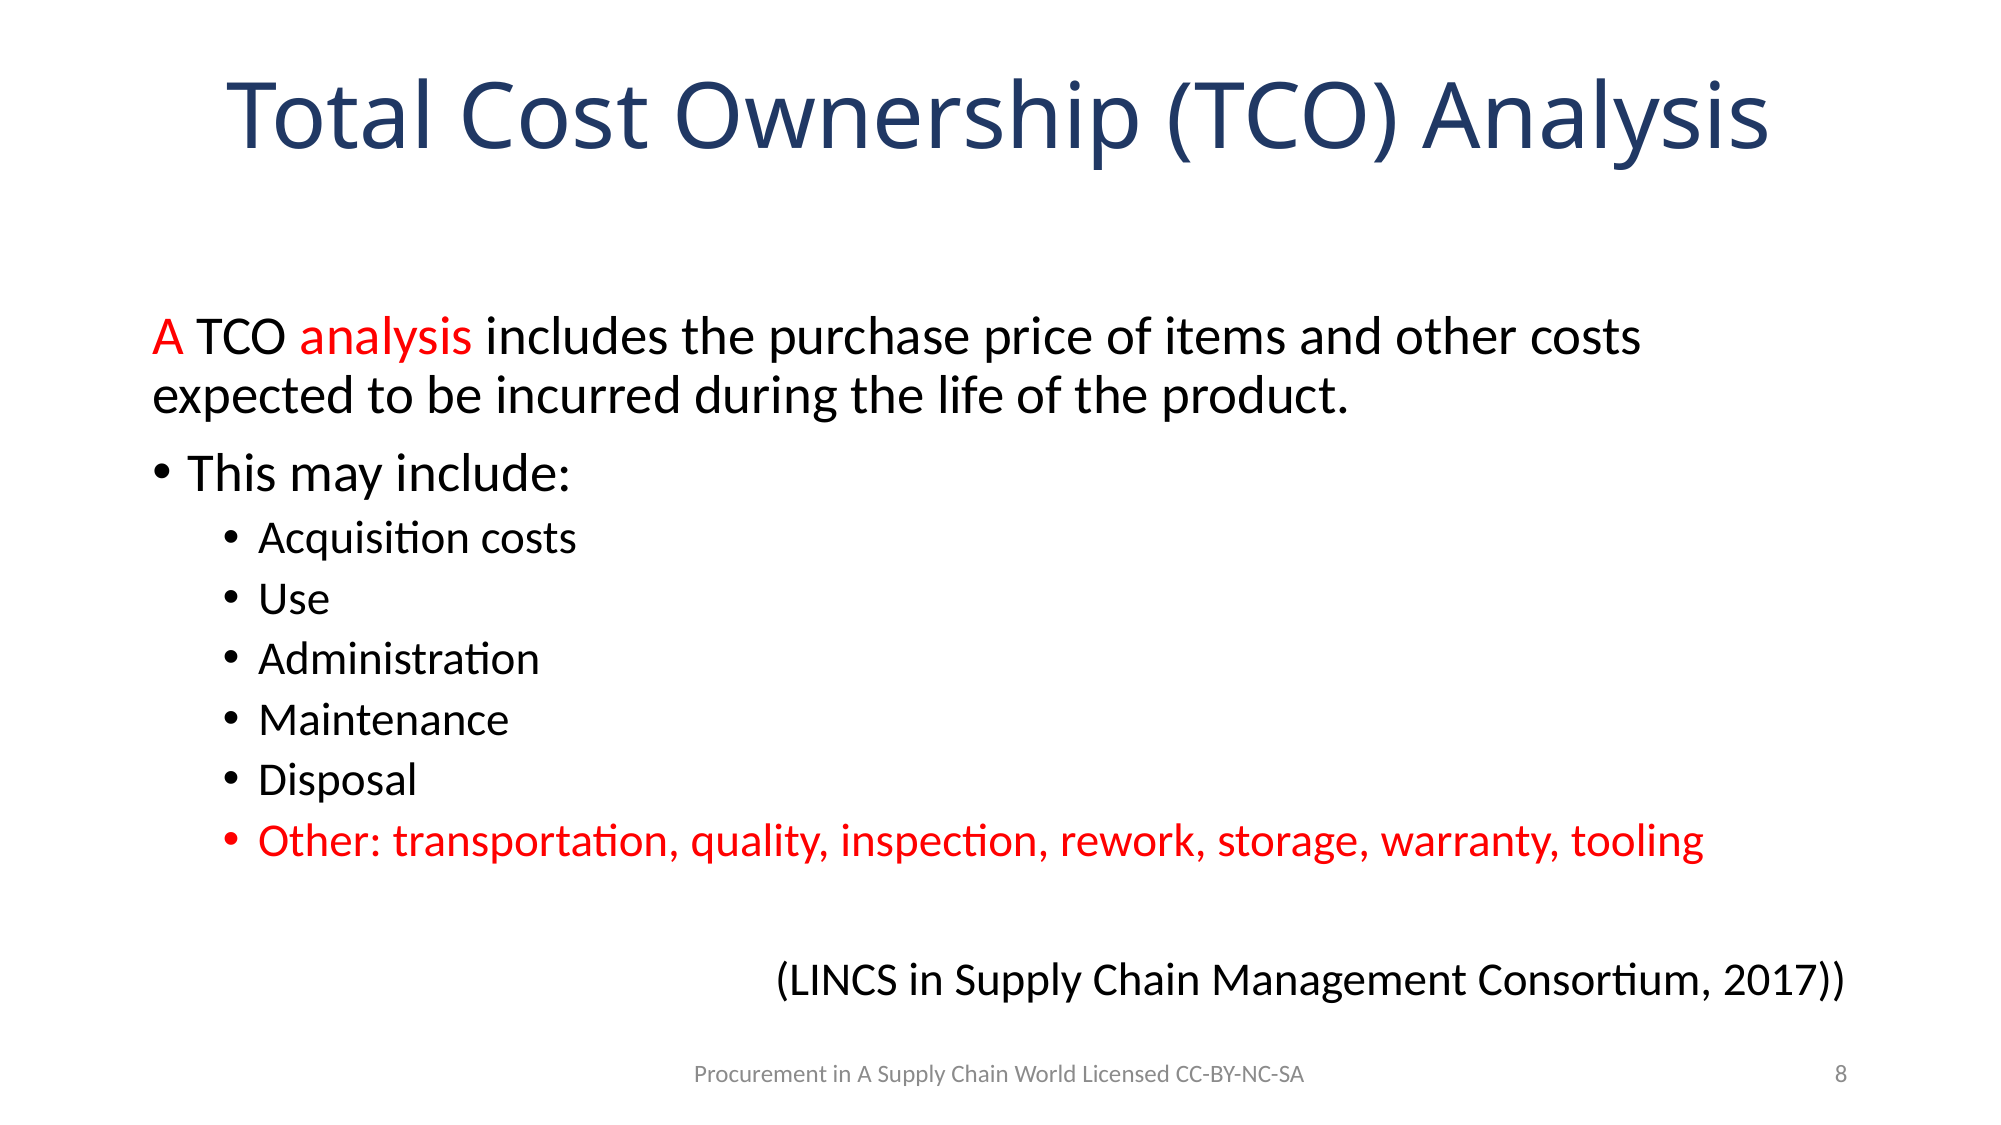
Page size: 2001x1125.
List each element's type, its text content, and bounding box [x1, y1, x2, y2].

slide_number 8 [1412, 1042, 1863, 1103]
list A TCO analysis includes the purchase price of items and other costs expected to be incurred during the life of the product. This may include: Acquisition costs Use Administration Maintenance Disposal Other: transportation, quality, inspection, rework, storage, warranty, tooling (LINCS in Supply Chain Management Consortium, 2017)) [137, 299, 1863, 1014]
footer Procurement in A Supply Chain World Licensed CC-BY-NC-SA [662, 1042, 1338, 1103]
title Total Cost Ownership (TCO) Analysis [137, 59, 1863, 278]
